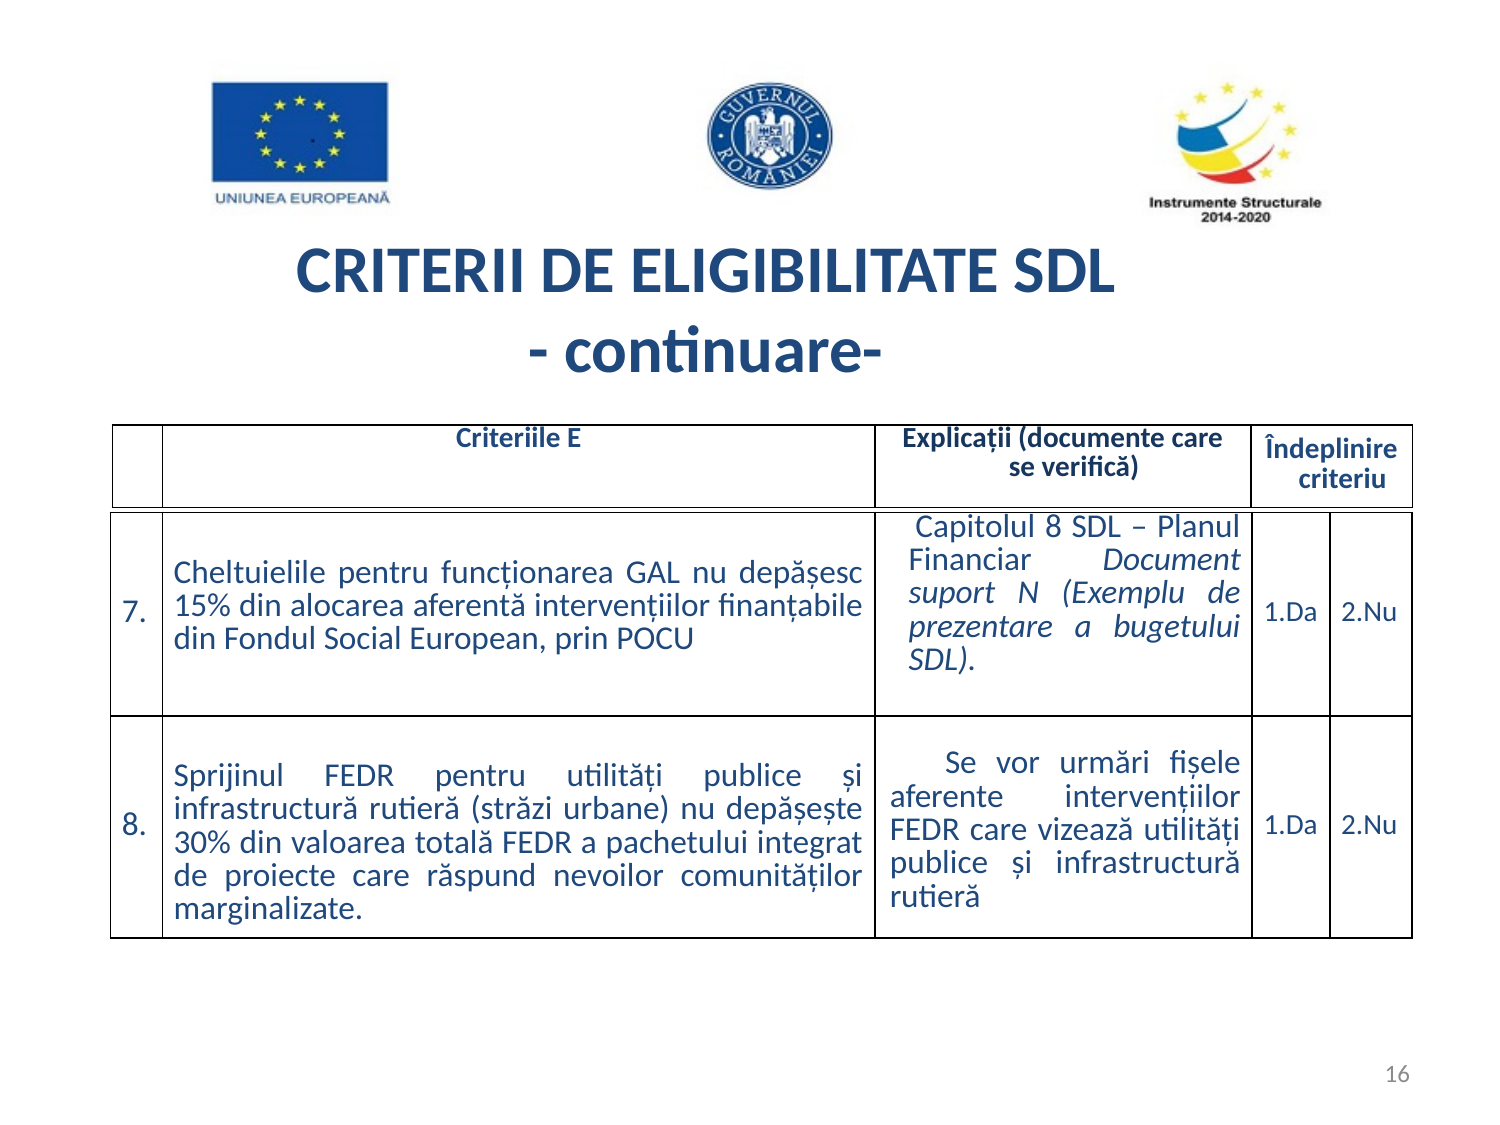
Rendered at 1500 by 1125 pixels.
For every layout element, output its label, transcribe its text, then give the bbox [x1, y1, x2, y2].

table_cell Sprijinul FEDR pentru utilități publice și infrastructură rutieră (străzi urbane) nu depășește 30% din valoarea totală FEDR a pachetului integrat de proiecte care răspund nevoilor comunităților marginalizate. [163, 717, 874, 937]
table_header 2.Nu [1331, 513, 1411, 715]
table_cell 8. [111, 717, 162, 937]
table_header Capitolul 8 SDL – Planul Financiar Document suport N (Exemplu de prezentare a bugetului SDL). [876, 513, 1251, 715]
table_header Explicații (documente care se verifică) [876, 426, 1250, 507]
table_header [113, 426, 162, 507]
table_cell Se vor urmări fișele aferente intervențiilor FEDR care vizează utilități publice și infrastructură rutieră [876, 717, 1251, 937]
title CRITERII DE ELIGIBILITATE SDL - continuare- [262, 237, 1150, 375]
table_header 1.Da [1253, 513, 1329, 715]
table_cell 2.Nu [1331, 717, 1411, 937]
table_header Cheltuielile pentru funcționarea GAL nu depășesc 15% din alocarea aferentă intervențiilor finanțabile din Fondul Social European, prin POCU [163, 513, 874, 715]
table_header Criteriile E [163, 426, 874, 507]
table_header Îndeplinire criteriu [1252, 426, 1412, 507]
picture [75, 37, 1425, 275]
slide_number 16 [1074, 1042, 1425, 1103]
table_header 7. [111, 513, 162, 715]
table_cell 1.Da [1253, 717, 1329, 937]
